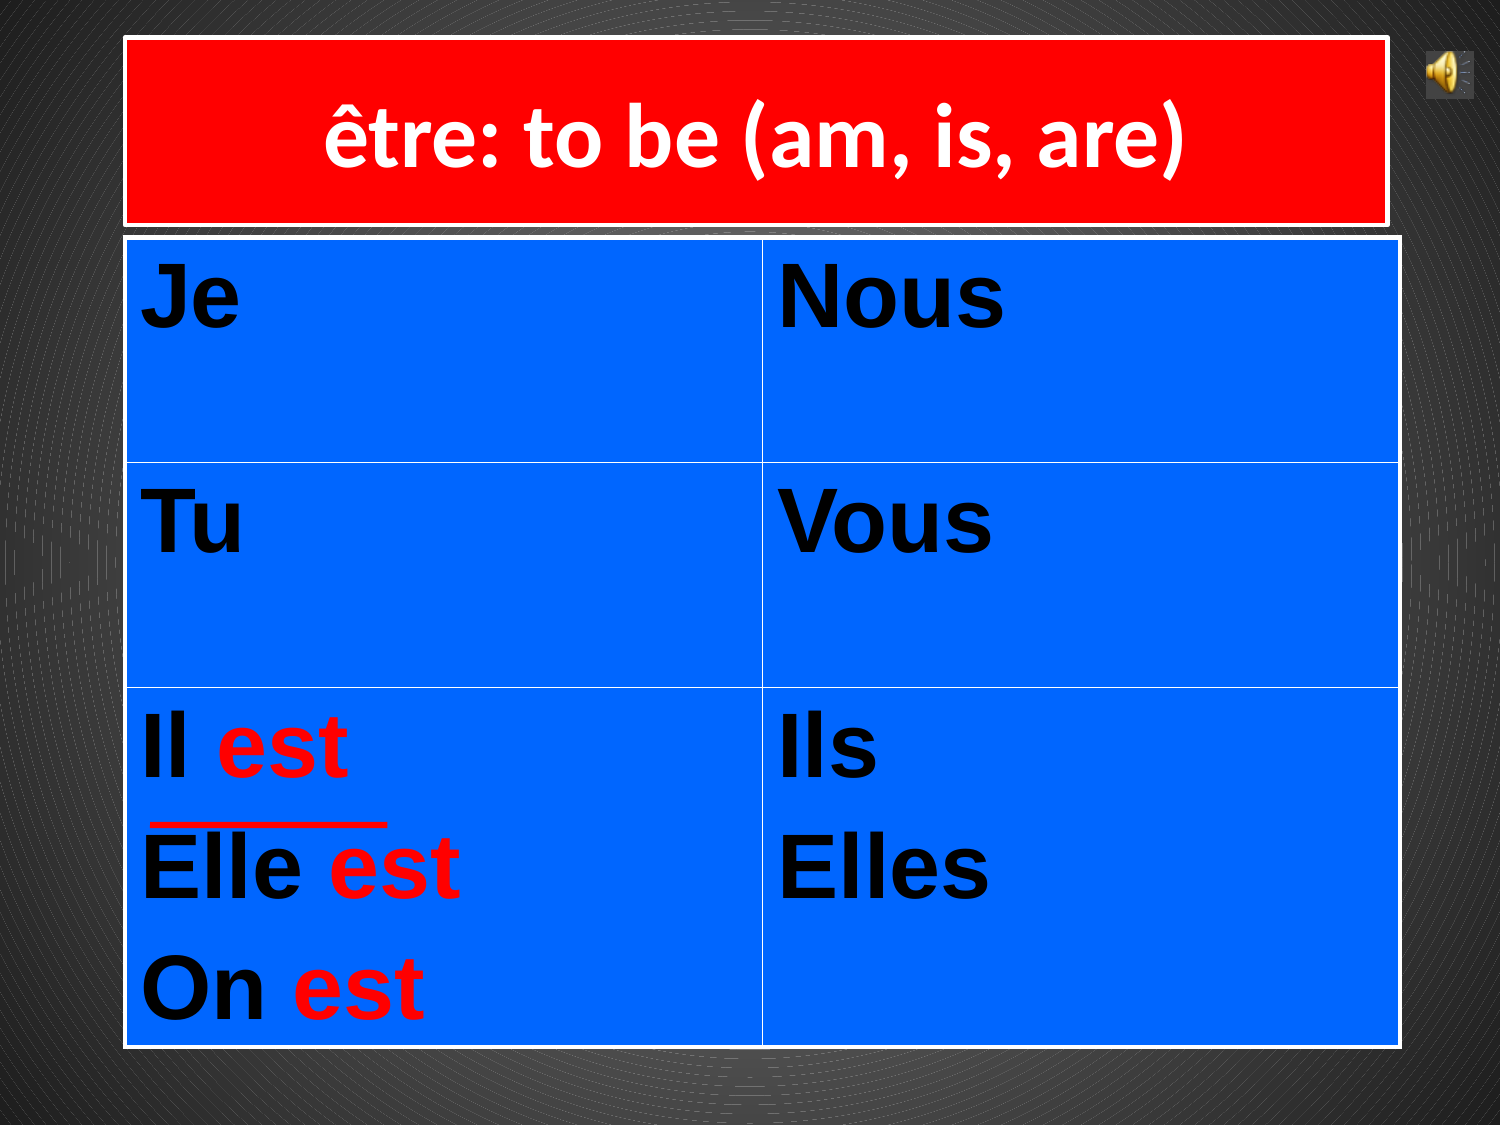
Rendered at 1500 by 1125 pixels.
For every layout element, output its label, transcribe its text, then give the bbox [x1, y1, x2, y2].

table_header Je [127, 240, 762, 462]
picture [1424, 49, 1476, 101]
title être: to be (am, is, are) [125, 37, 1388, 225]
table_header Nous [763, 240, 1398, 462]
table_cell Tu [127, 463, 762, 687]
table_cell Vous [763, 463, 1398, 687]
table_cell Il est Elle est On est [127, 688, 762, 1045]
table_cell Ils Elles [763, 688, 1398, 1045]
